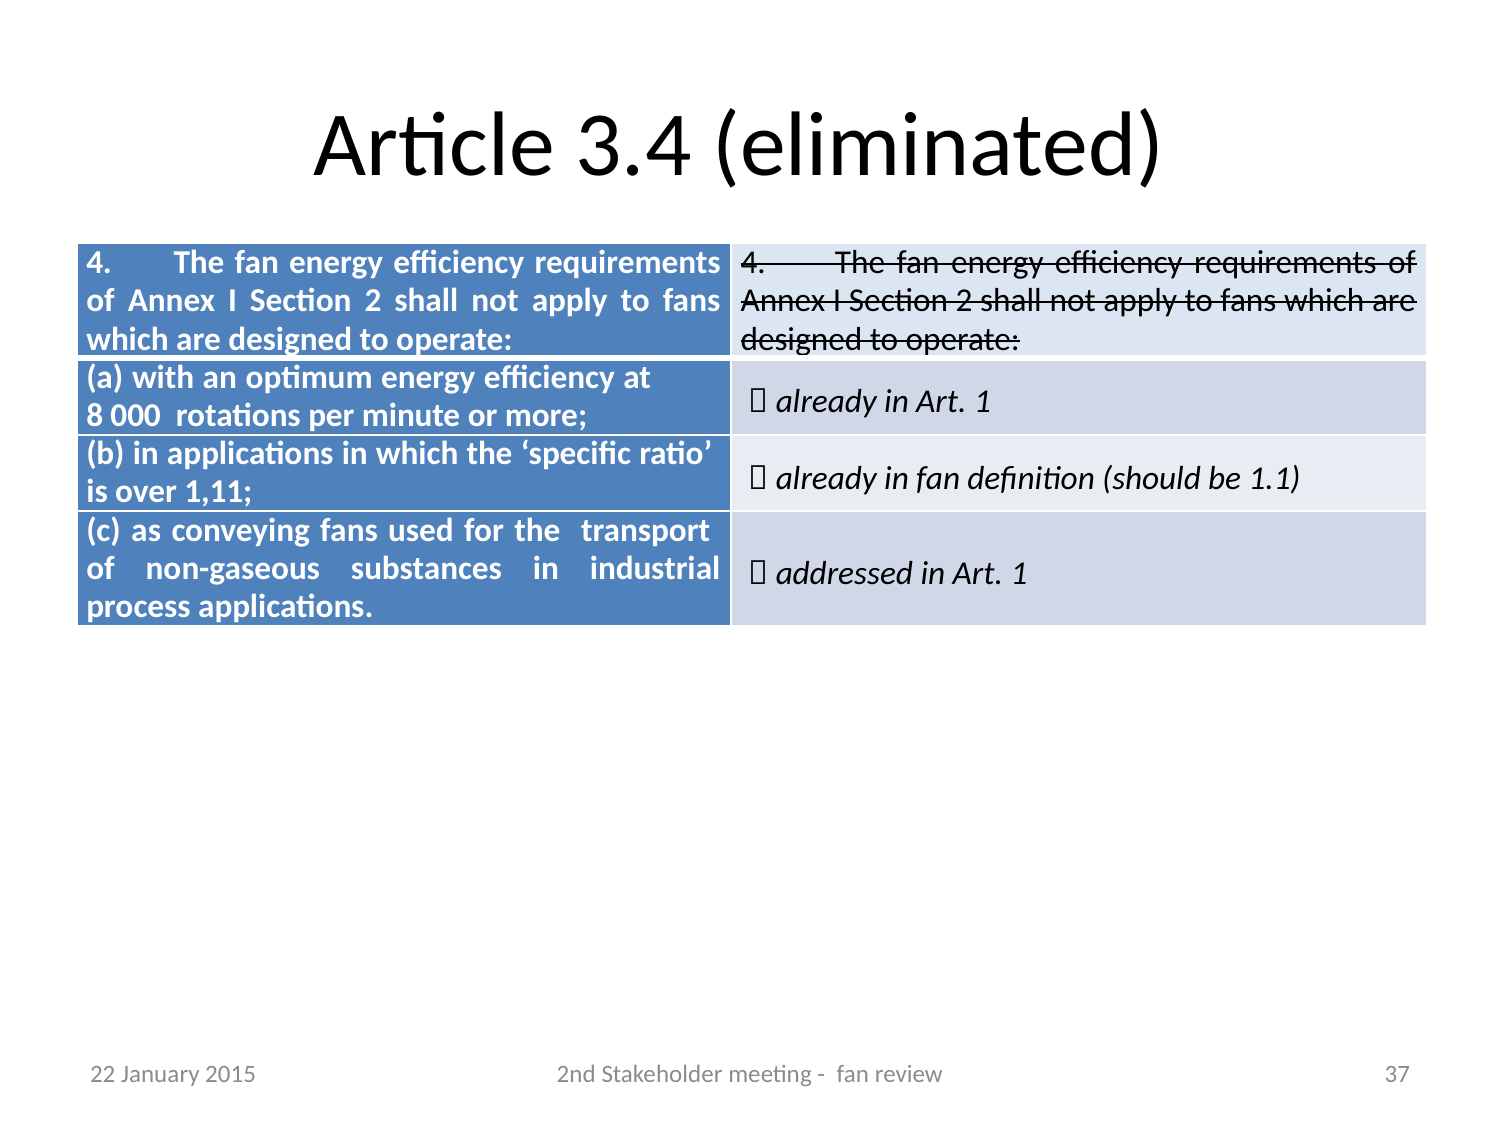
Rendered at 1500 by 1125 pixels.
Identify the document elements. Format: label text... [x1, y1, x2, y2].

table_header 4. The fan energy efficiency requirements of Annex I Section 2 shall not apply to fans which are designed to operate: [732, 244, 1426, 355]
table_cell (a) with an optimum energy efficiency at 8 000 rotations per minute or more; [78, 361, 730, 434]
table_cell  already in Art. 1 [732, 361, 1426, 434]
table_cell  already in fan definition (should be 1.1) [732, 436, 1426, 510]
title Article 3.4 (eliminated) [75, 45, 1425, 233]
table_cell (b) in applications in which the ‘specific ratio’ is over 1,11; [78, 436, 730, 510]
slide_number 37 [1074, 1042, 1425, 1103]
table_cell  addressed in Art. 1 [732, 512, 1426, 625]
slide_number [75, 1042, 425, 1103]
table_header 4. The fan energy efficiency requirements of Annex I Section 2 shall not apply to fans which are designed to operate: [78, 244, 730, 355]
footer 2nd Stakeholder meeting - fan review [512, 1042, 988, 1103]
table_cell (c) as conveying fans used for the transport of non-gaseous substances in industrial process applications. [78, 512, 730, 625]
